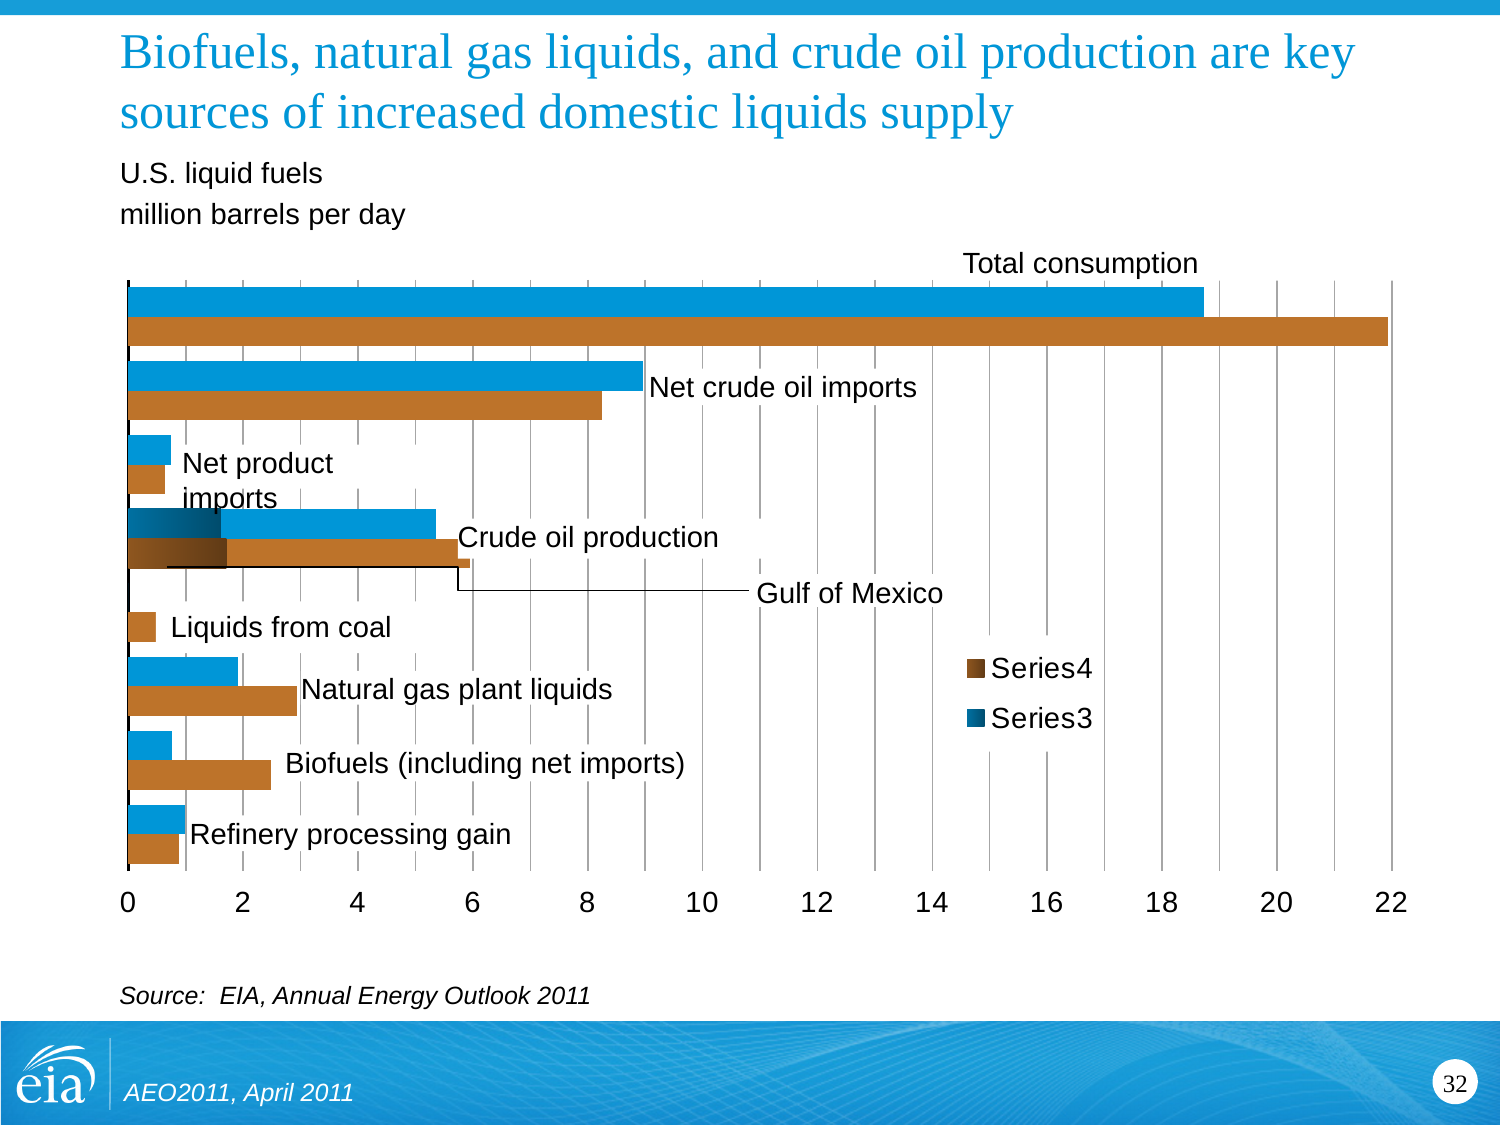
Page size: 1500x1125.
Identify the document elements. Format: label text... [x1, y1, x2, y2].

title Biofuels, natural gas liquids, and crude oil production are key sources of increased domestic liquids supply [105, 11, 1425, 140]
slide_number 32 [1424, 1052, 1487, 1113]
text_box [167, 566, 750, 591]
footer AEO2011, April 2011 [109, 1048, 571, 1114]
list U.S. liquid fuels million barrels per day [104, 146, 761, 238]
text_box Total consumption [962, 244, 1436, 281]
chart [79, 263, 1415, 963]
picture [2, 1021, 1500, 1125]
list Source: EIA, Annual Energy Outlook 2011 [104, 976, 1408, 1018]
